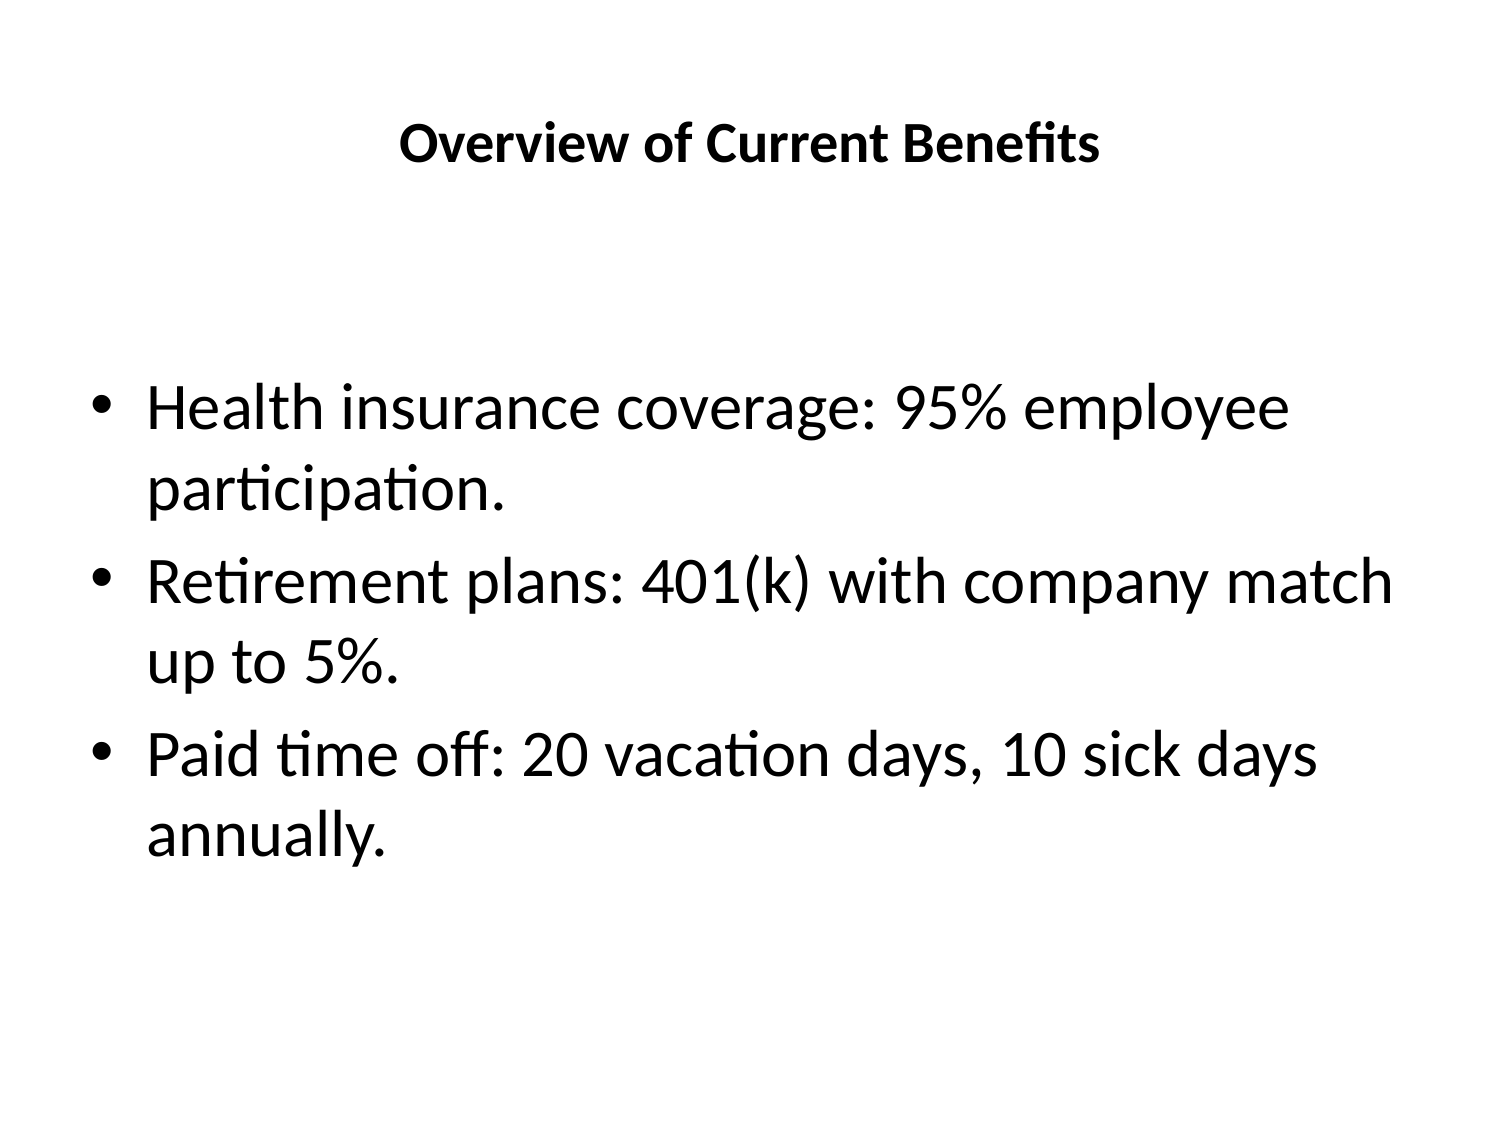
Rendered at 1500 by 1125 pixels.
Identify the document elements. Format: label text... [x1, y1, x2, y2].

list Health insurance coverage: 95% employee participation. Retirement plans: 401(k) with company match up to 5%. Paid time off: 20 vacation days, 10 sick days annually. [75, 262, 1425, 1005]
title Overview of Current Benefits [75, 45, 1425, 233]
